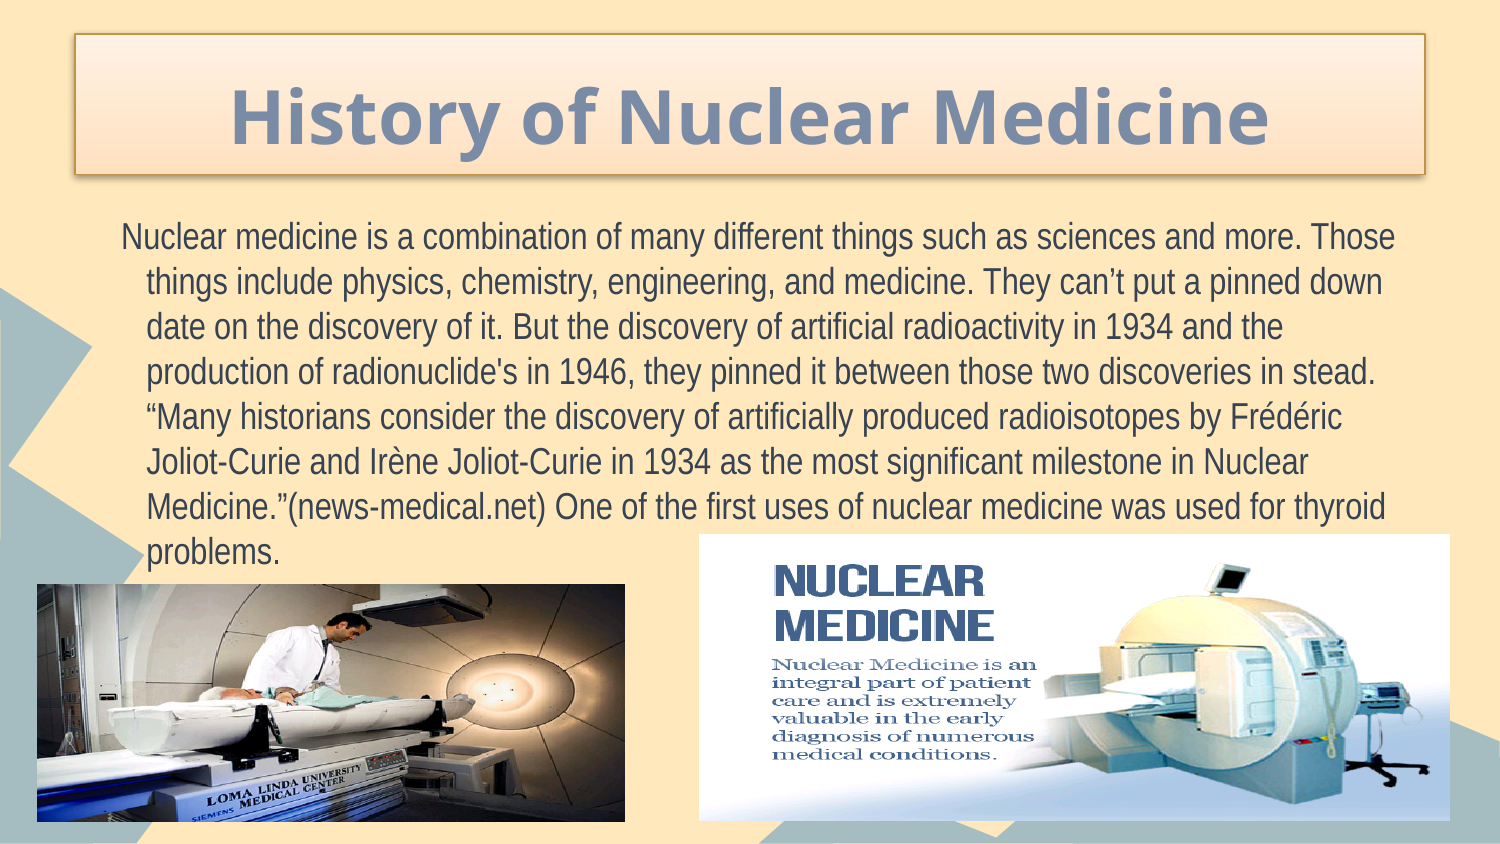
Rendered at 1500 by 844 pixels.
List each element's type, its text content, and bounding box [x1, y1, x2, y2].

picture [699, 534, 1451, 821]
picture [37, 584, 626, 823]
list Nuclear medicine is a combination of many different things such as sciences and more. Those things include physics, chemistry, engineering, and medicine. They can’t put a pinned down date on the discovery of it. But the discovery of artificial radioactivity in 1934 and the production of radionuclide's in 1946, they pinned it between those two discoveries in stead. “Many historians consider the discovery of artificially produced radioisotopes by Frédéric Joliot-Curie and Irène Joliot-Curie in 1934 as the most significant milestone in Nuclear Medicine.”(news-medical.net) One of the first uses of nuclear medicine was used for thyroid problems. [75, 196, 1425, 808]
title History of Nuclear Medicine [74, 33, 1426, 175]
